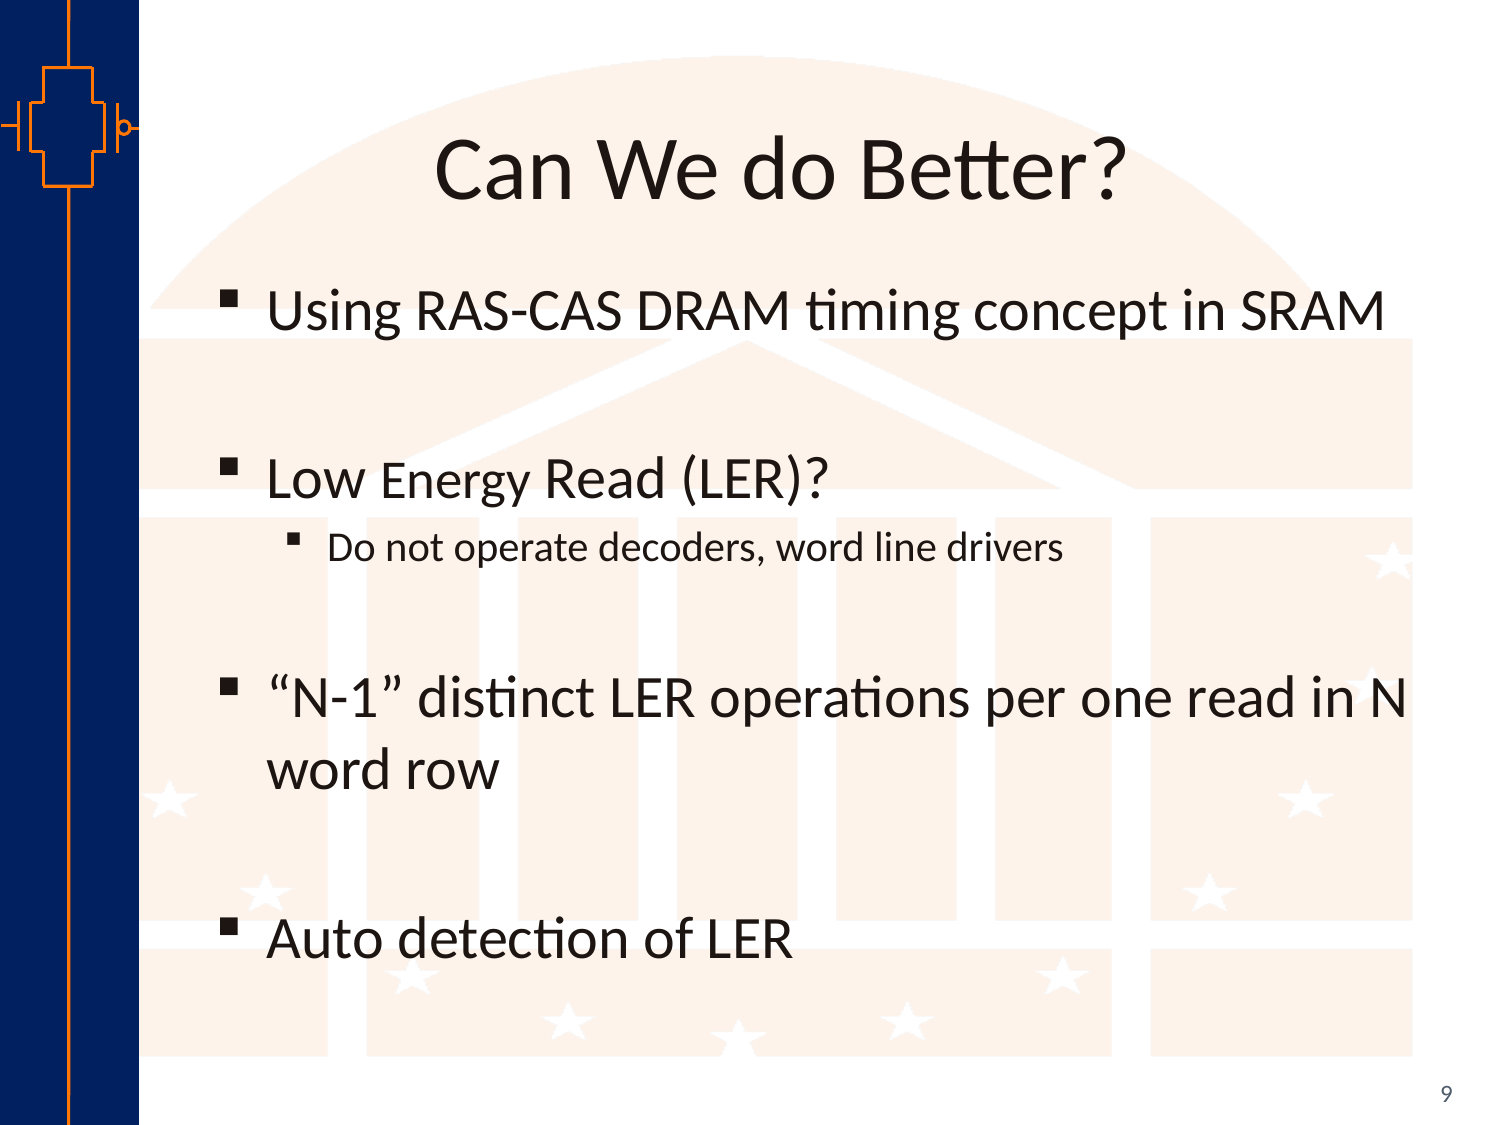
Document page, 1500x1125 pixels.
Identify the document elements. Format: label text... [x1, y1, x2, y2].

title Can We do Better? [200, 37, 1388, 225]
slide_number 9 [1425, 1062, 1488, 1123]
list Using RAS-CAS DRAM timing concept in SRAM Low Energy Read (LER)? Do not operate decoders, word line drivers “N-1” distinct LER operations per one read in N word row Auto detection of LER [200, 262, 1425, 988]
